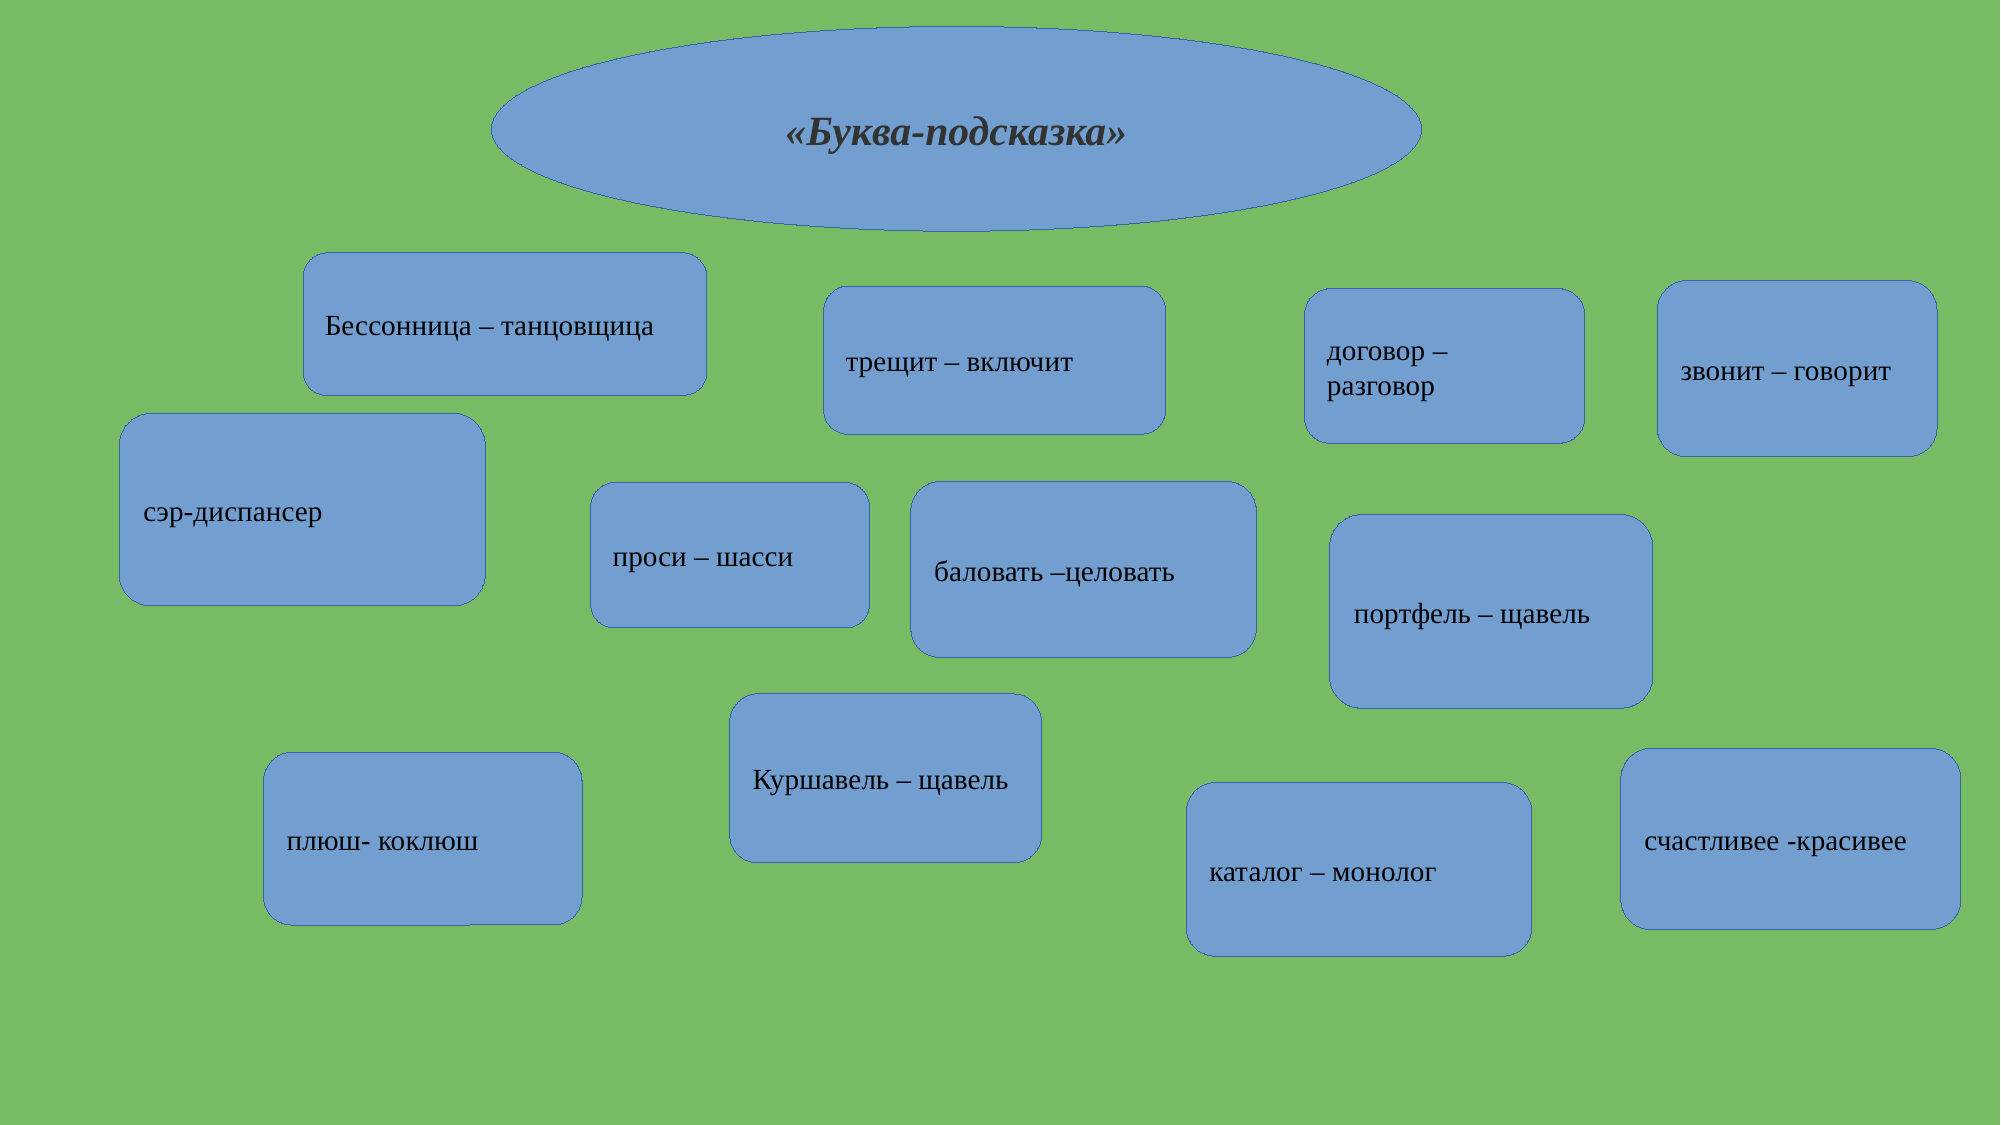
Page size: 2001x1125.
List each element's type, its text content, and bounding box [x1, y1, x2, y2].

text_box проси – шасси [590, 482, 870, 628]
text_box Бессонница – танцовщица [303, 252, 707, 396]
text_box трещит – включит [823, 286, 1166, 435]
text_box звонит – говорит [1657, 280, 1938, 457]
text_box сэр-диспансер [119, 413, 486, 606]
text_box счастливее -красивее [1620, 748, 1961, 930]
text_box каталог – монолог [1186, 782, 1532, 957]
text_box «Буква-подсказка» [491, 26, 1422, 232]
text_box баловать –целовать [910, 481, 1257, 658]
text_box плюш- коклюш [263, 752, 583, 926]
text_box Куршавель – щавель [729, 693, 1042, 863]
text_box портфель – щавель [1329, 514, 1653, 709]
text_box договор – разговор [1304, 288, 1585, 444]
